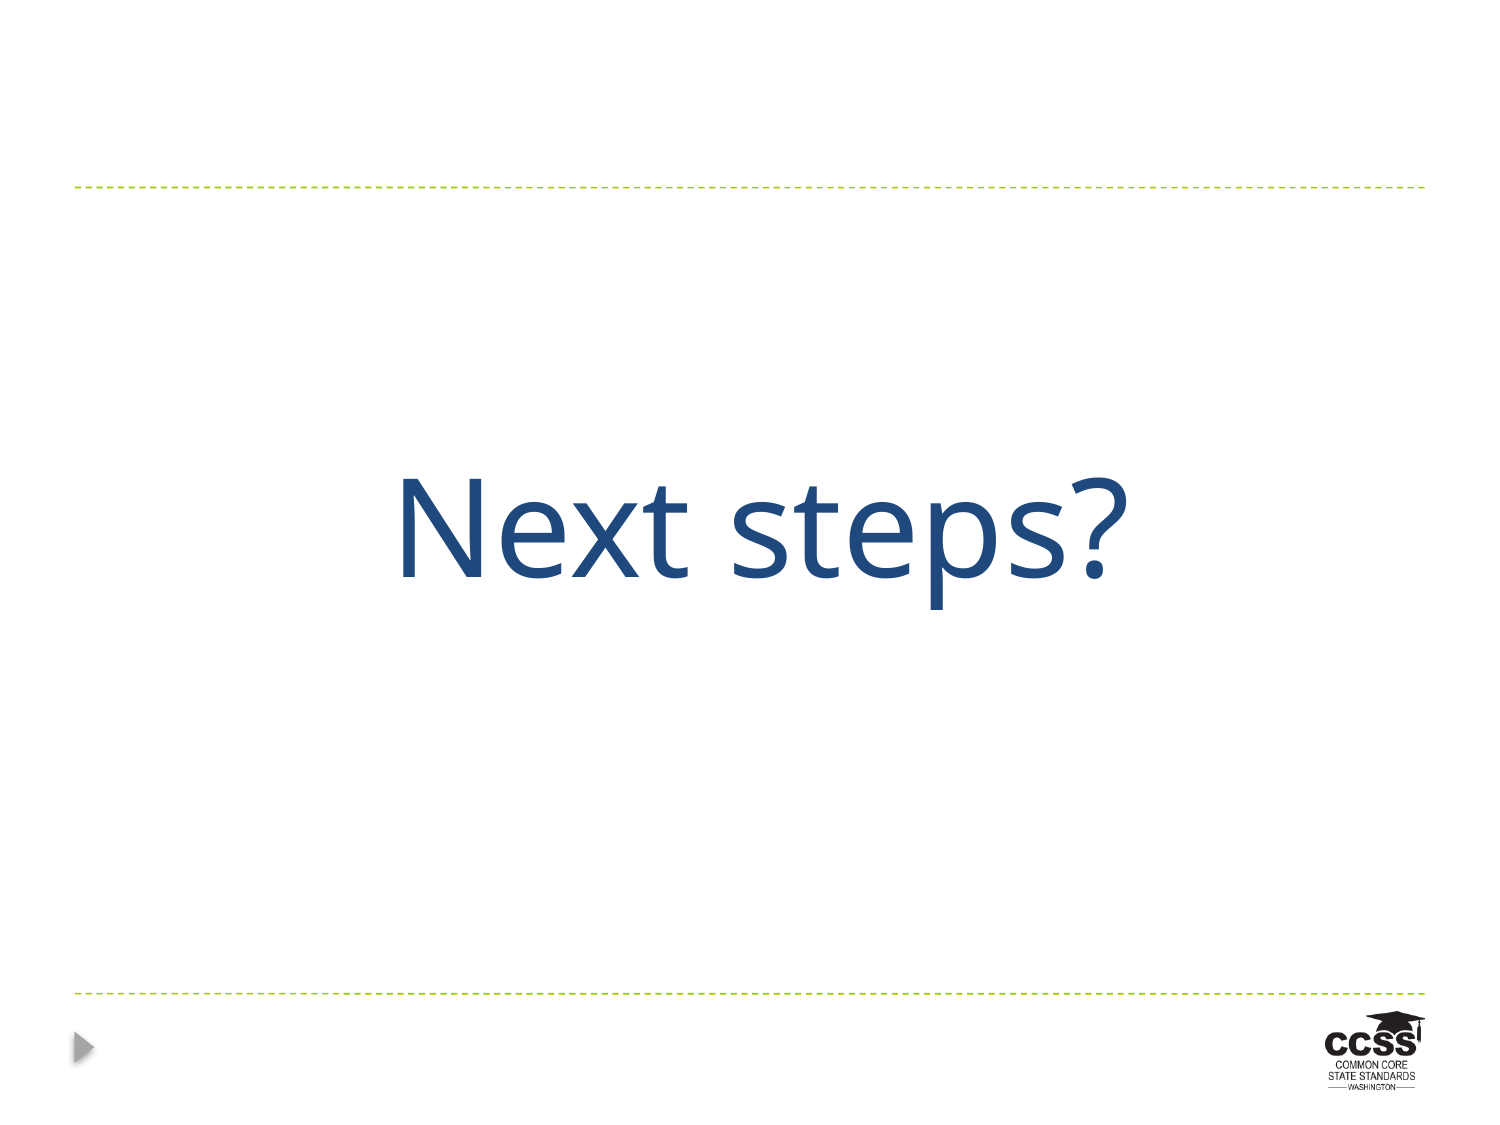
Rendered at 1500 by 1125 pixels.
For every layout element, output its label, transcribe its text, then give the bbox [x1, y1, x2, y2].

picture [1325, 1011, 1425, 1090]
list Next steps? [75, 200, 1425, 1010]
